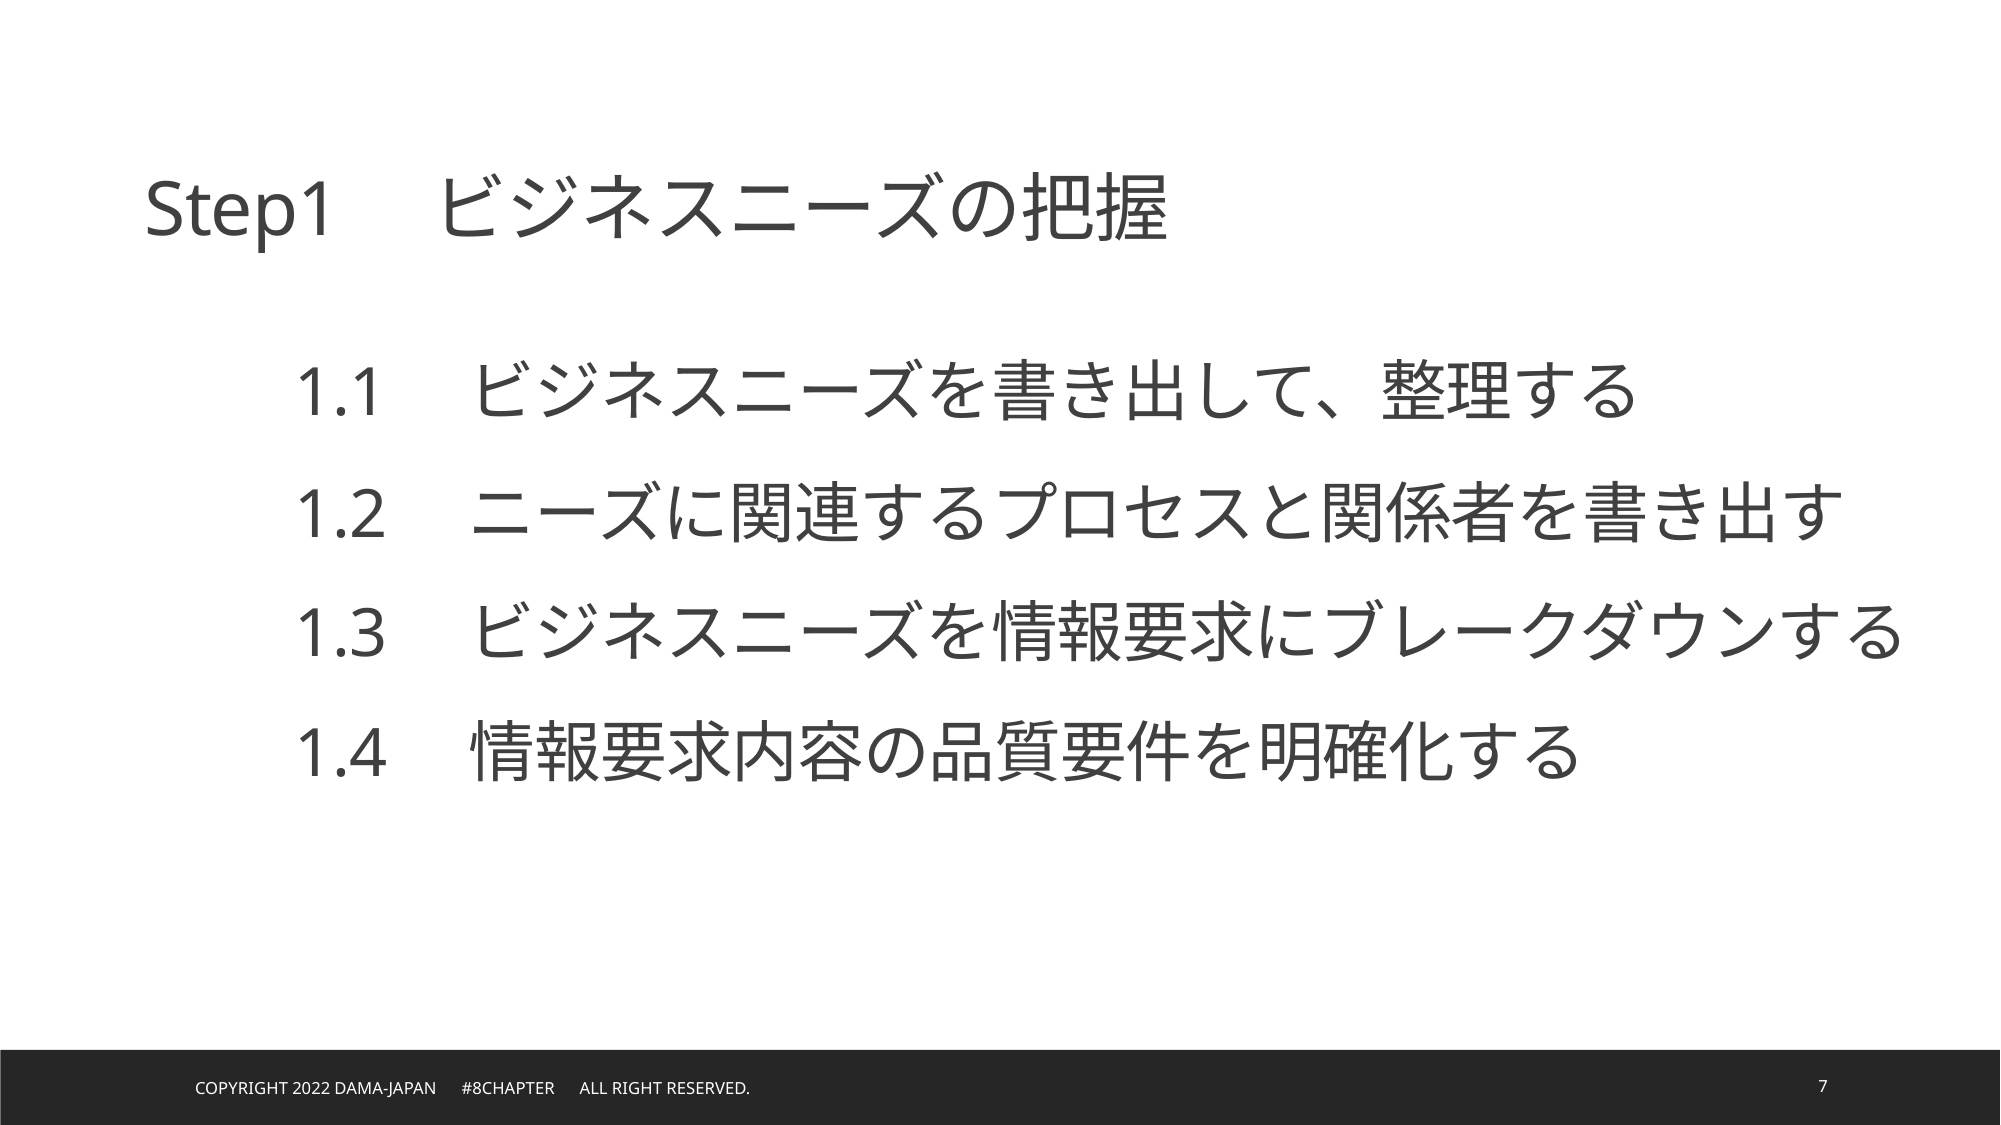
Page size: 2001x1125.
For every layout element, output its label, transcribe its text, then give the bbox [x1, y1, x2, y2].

footer Copyright 2022 DAMA-JAPAN #8chapter All right reserved. [180, 1057, 1299, 1118]
slide_number 7 [1803, 1057, 1932, 1118]
text_box Step1 ビジネスニーズの把握 1.1 ビジネスニーズを書き出して、整理する 1.2 ニーズに関連するプロセスと関係者を書き出す 1.3 ビジネスニーズを情報要求にブレークダウンする 1.4 情報要求内容の品質要件を明確化する [130, 152, 1925, 963]
